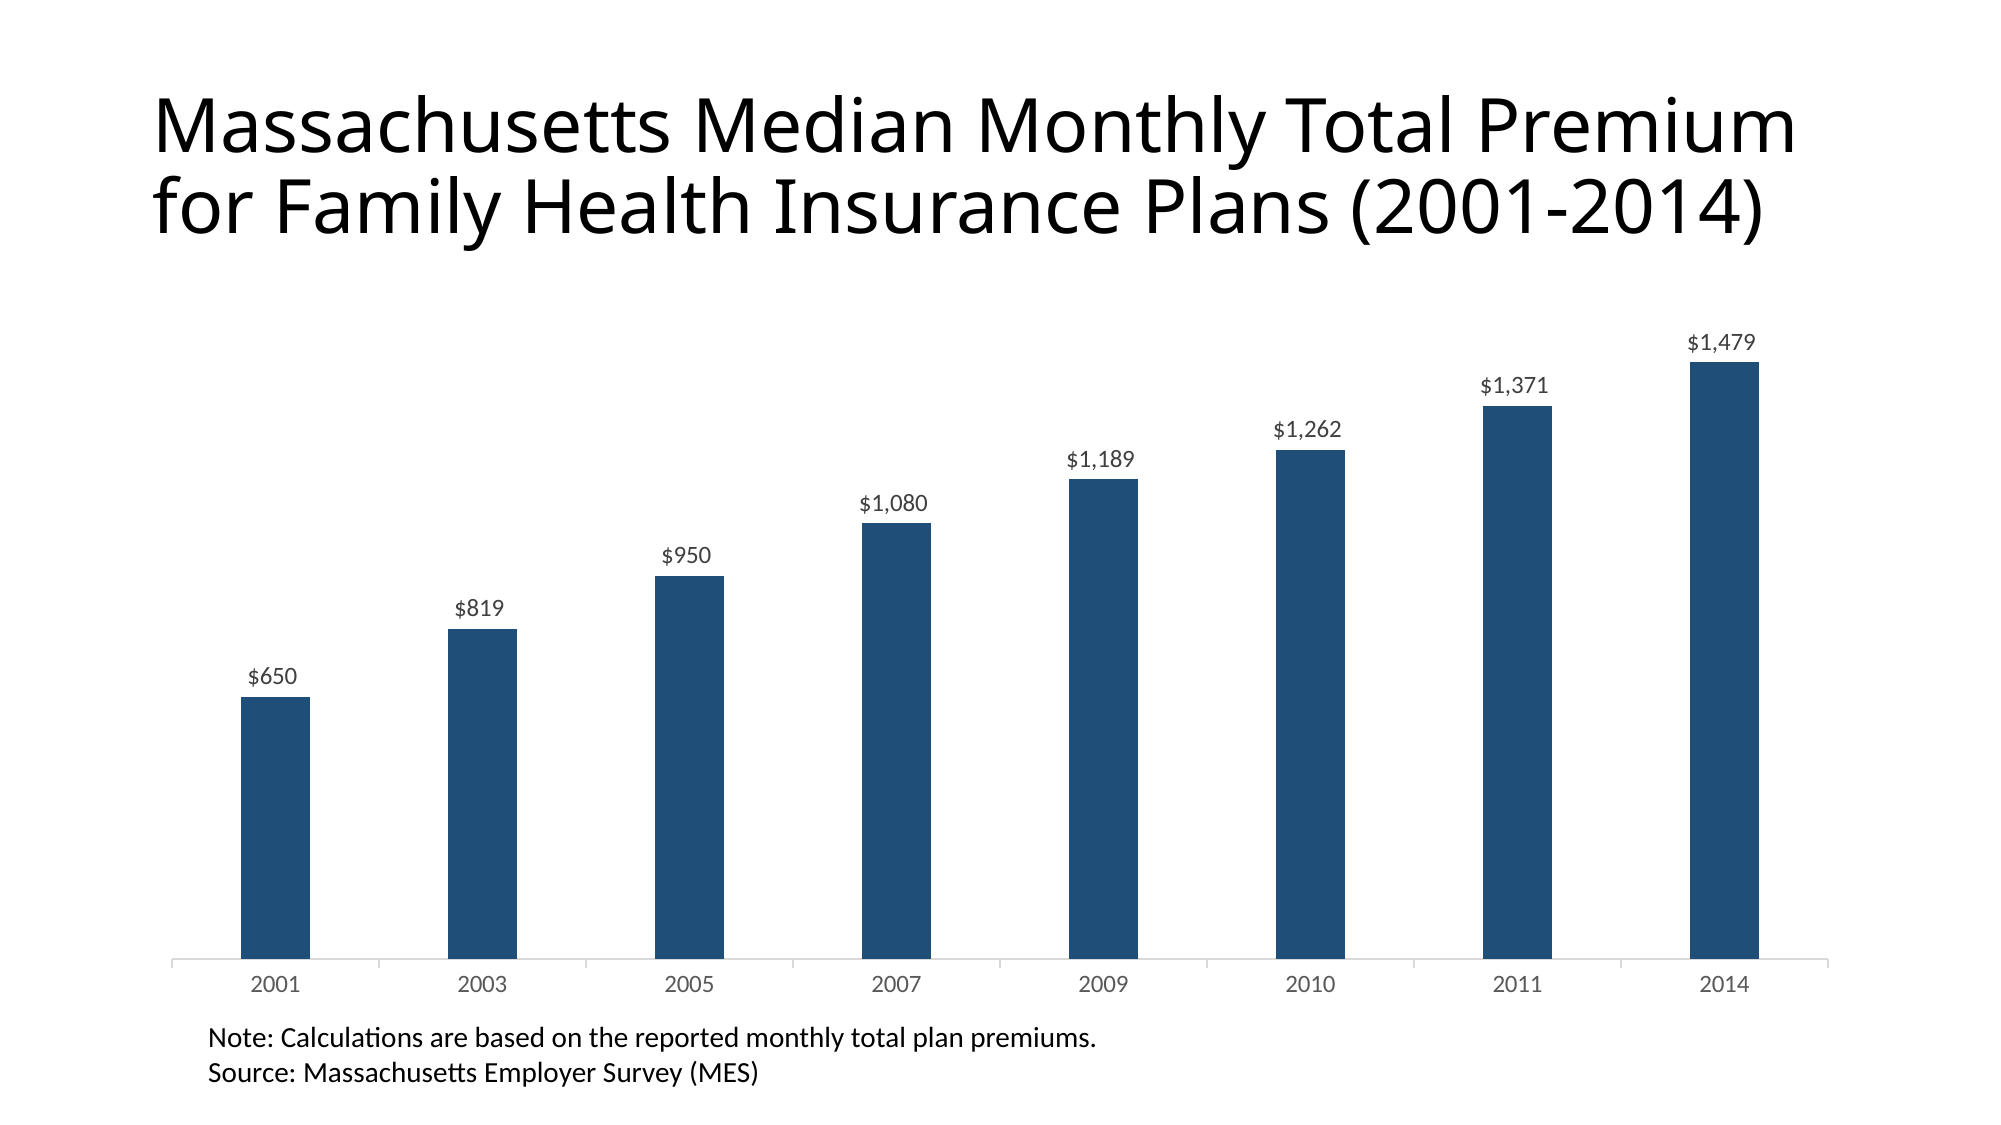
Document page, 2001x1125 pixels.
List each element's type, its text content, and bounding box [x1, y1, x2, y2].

chart [137, 299, 1863, 1014]
title Massachusetts Median Monthly Total Premium for Family Health Insurance Plans (2001-2014) [137, 59, 1863, 278]
text_box Note: Calculations are based on the reported monthly total plan premiums. Source: Massachusetts Employer Survey (MES) [193, 1014, 1807, 1097]
